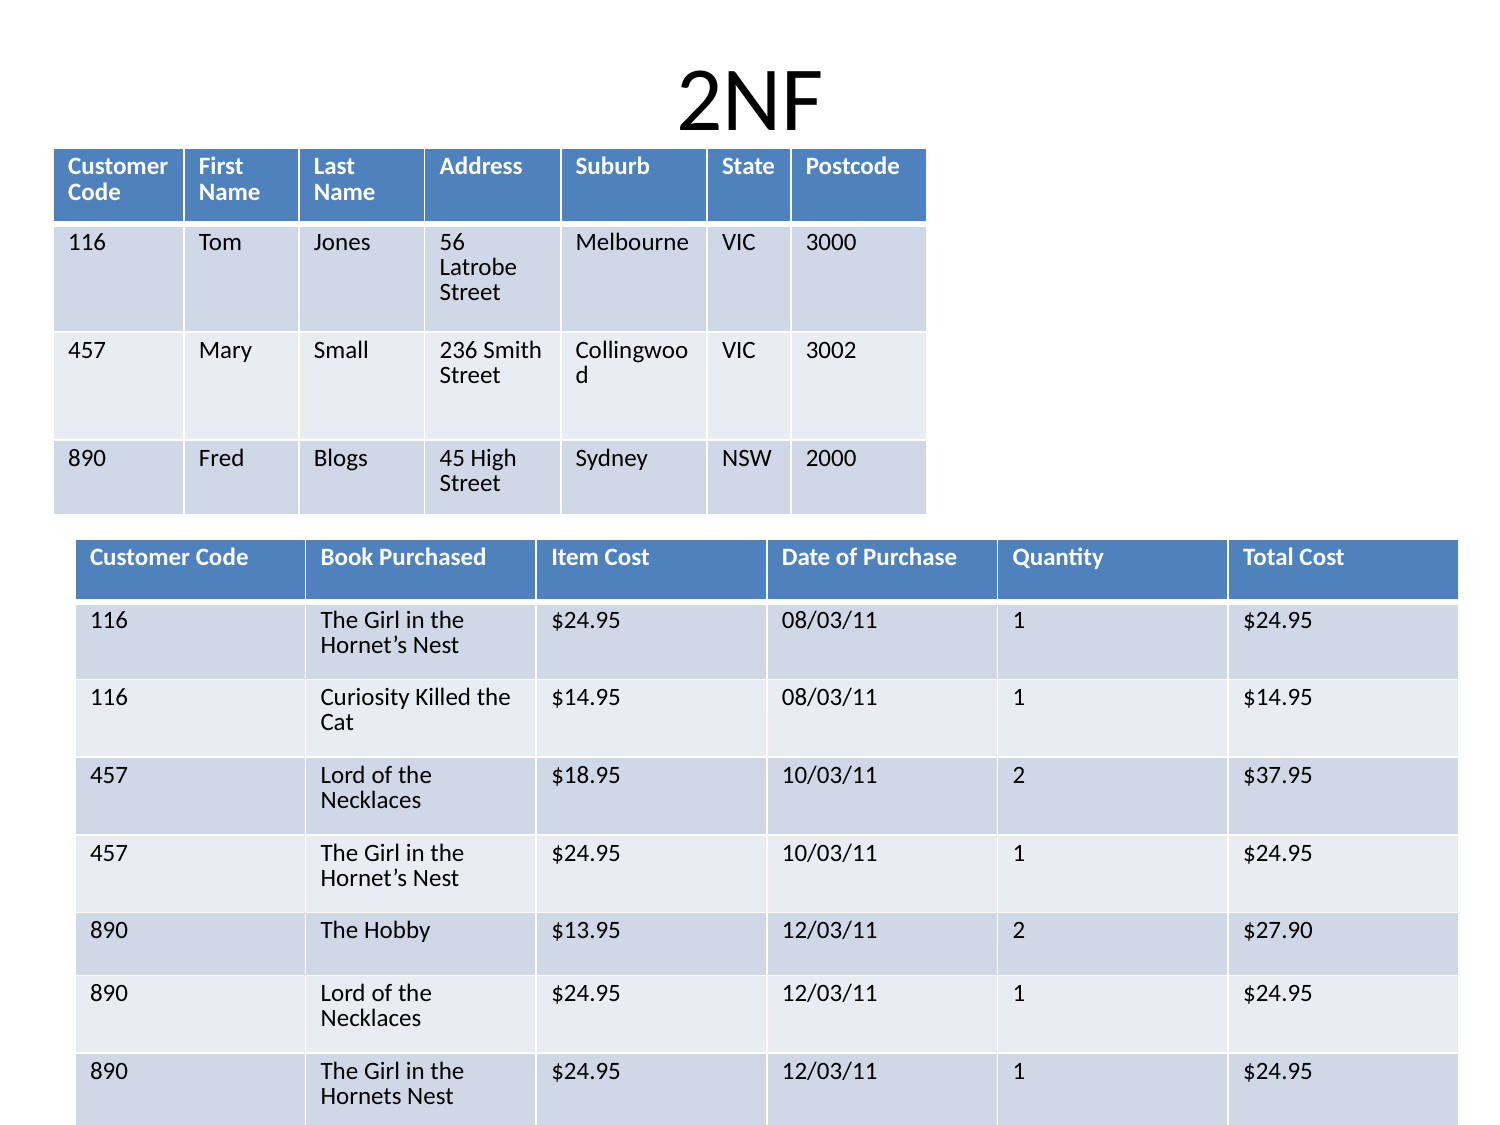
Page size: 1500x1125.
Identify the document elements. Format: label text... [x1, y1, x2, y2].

table_cell 12/03/11 [768, 913, 997, 975]
table_cell 116 [54, 227, 183, 331]
table_cell The Girl in the Hornet’s Nest [306, 836, 535, 912]
table_cell 890 [76, 913, 305, 975]
table_header Item Cost [537, 540, 766, 599]
table_cell Curiosity Killed the Cat [306, 680, 535, 756]
table_cell 1 [998, 1054, 1227, 1125]
table_cell NSW [708, 441, 790, 514]
table_cell Tom [185, 227, 298, 331]
table_cell 10/03/11 [768, 758, 997, 834]
table_header Last Name [300, 149, 424, 221]
title 2NF [75, 0, 1425, 188]
table_cell Sydney [562, 441, 706, 514]
table_header First Name [185, 149, 298, 221]
table_cell Jones [300, 227, 424, 331]
table_header Address [425, 149, 560, 221]
table_header Book Purchased [306, 540, 535, 599]
table_cell 457 [76, 758, 305, 834]
table_cell 116 [76, 605, 305, 679]
table_cell $24.95 [1229, 976, 1458, 1052]
table_cell $24.95 [1229, 605, 1458, 679]
table_cell VIC [708, 227, 790, 331]
table_cell 890 [76, 1054, 305, 1125]
table_header Date of Purchase [768, 540, 997, 599]
table_cell 12/03/11 [768, 976, 997, 1052]
table_cell Melbourne [562, 227, 706, 331]
table_header Customer Code [54, 149, 183, 221]
table_cell 3000 [792, 227, 926, 331]
table_cell Blogs [300, 441, 424, 514]
table_cell 890 [54, 441, 183, 514]
table_cell 1 [998, 605, 1227, 679]
table_cell 1 [998, 836, 1227, 912]
table_cell 890 [76, 976, 305, 1052]
table_cell VIC [708, 333, 790, 439]
table_cell 2000 [792, 441, 926, 514]
table_cell $24.95 [1229, 836, 1458, 912]
table_header Suburb [562, 149, 706, 221]
table_cell Collingwood [562, 333, 706, 439]
table_cell Mary [185, 333, 298, 439]
table_cell $14.95 [1229, 680, 1458, 756]
table_cell $37.95 [1229, 758, 1458, 834]
table_cell $24.95 [537, 605, 766, 679]
table_cell 45 High Street [425, 441, 560, 514]
table_cell 08/03/11 [768, 605, 997, 679]
table_cell $13.95 [537, 913, 766, 975]
table_cell 236 Smith Street [425, 333, 560, 439]
table_cell The Hobby [306, 913, 535, 975]
table_cell 08/03/11 [768, 680, 997, 756]
table_cell $24.95 [537, 976, 766, 1052]
table_cell The Girl in the Hornet’s Nest [306, 605, 535, 679]
table_header Customer Code [76, 540, 305, 599]
table_cell 2 [998, 913, 1227, 975]
table_cell $24.95 [537, 1054, 766, 1125]
table_cell Fred [185, 441, 298, 514]
table_cell Lord of the Necklaces [306, 758, 535, 834]
table_cell 116 [76, 680, 305, 756]
table_cell 12/03/11 [768, 1054, 997, 1125]
table_cell 56 Latrobe Street [425, 227, 560, 331]
table_cell $24.95 [537, 836, 766, 912]
table_cell 457 [76, 836, 305, 912]
table_cell 10/03/11 [768, 836, 997, 912]
table_header Total Cost [1229, 540, 1458, 599]
table_cell 2 [998, 758, 1227, 834]
table_cell $24.95 [1229, 1054, 1458, 1125]
table_cell 3002 [792, 333, 926, 439]
table_cell 1 [998, 680, 1227, 756]
table_header Postcode [792, 149, 926, 221]
table_cell The Girl in the Hornets Nest [306, 1054, 535, 1125]
table_cell 1 [998, 976, 1227, 1052]
table_header Quantity [998, 540, 1227, 599]
table_cell Small [300, 333, 424, 439]
table_cell $14.95 [537, 680, 766, 756]
table_cell 457 [54, 333, 183, 439]
table_cell $18.95 [537, 758, 766, 834]
table_header State [708, 149, 790, 221]
table_cell Lord of the Necklaces [306, 976, 535, 1052]
table_cell $27.90 [1229, 913, 1458, 975]
